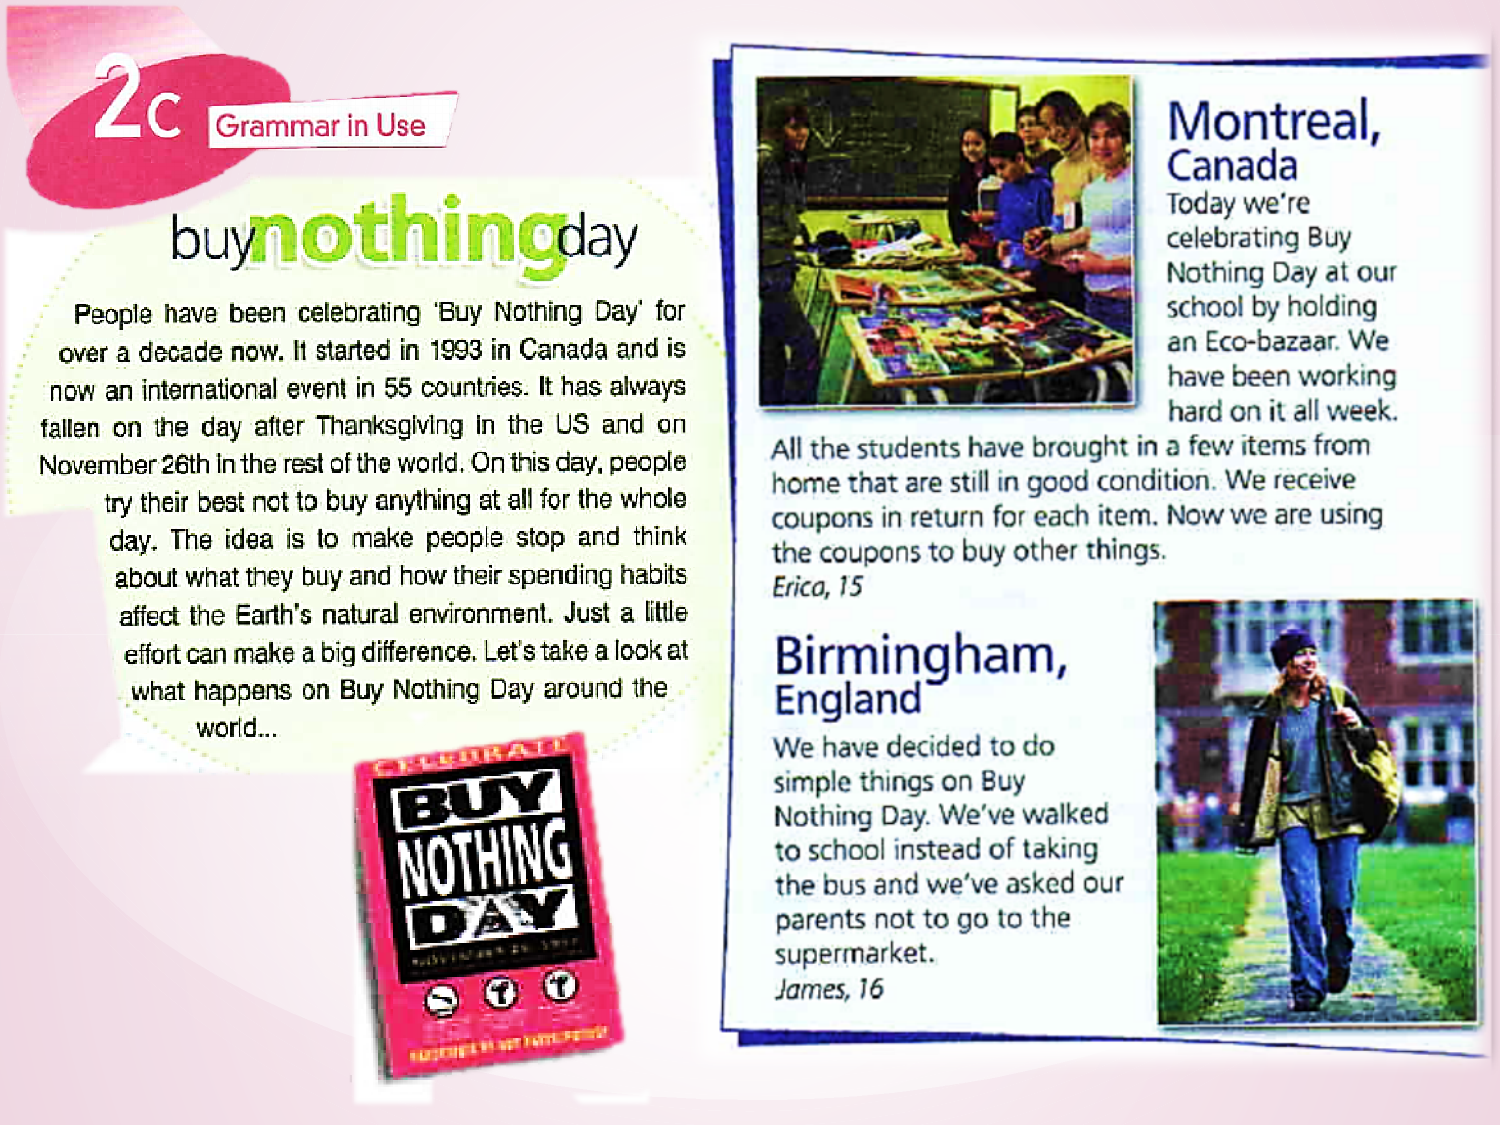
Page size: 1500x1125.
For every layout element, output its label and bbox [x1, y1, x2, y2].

picture [0, 0, 1500, 1109]
text_box [480, 0, 1500, 75]
